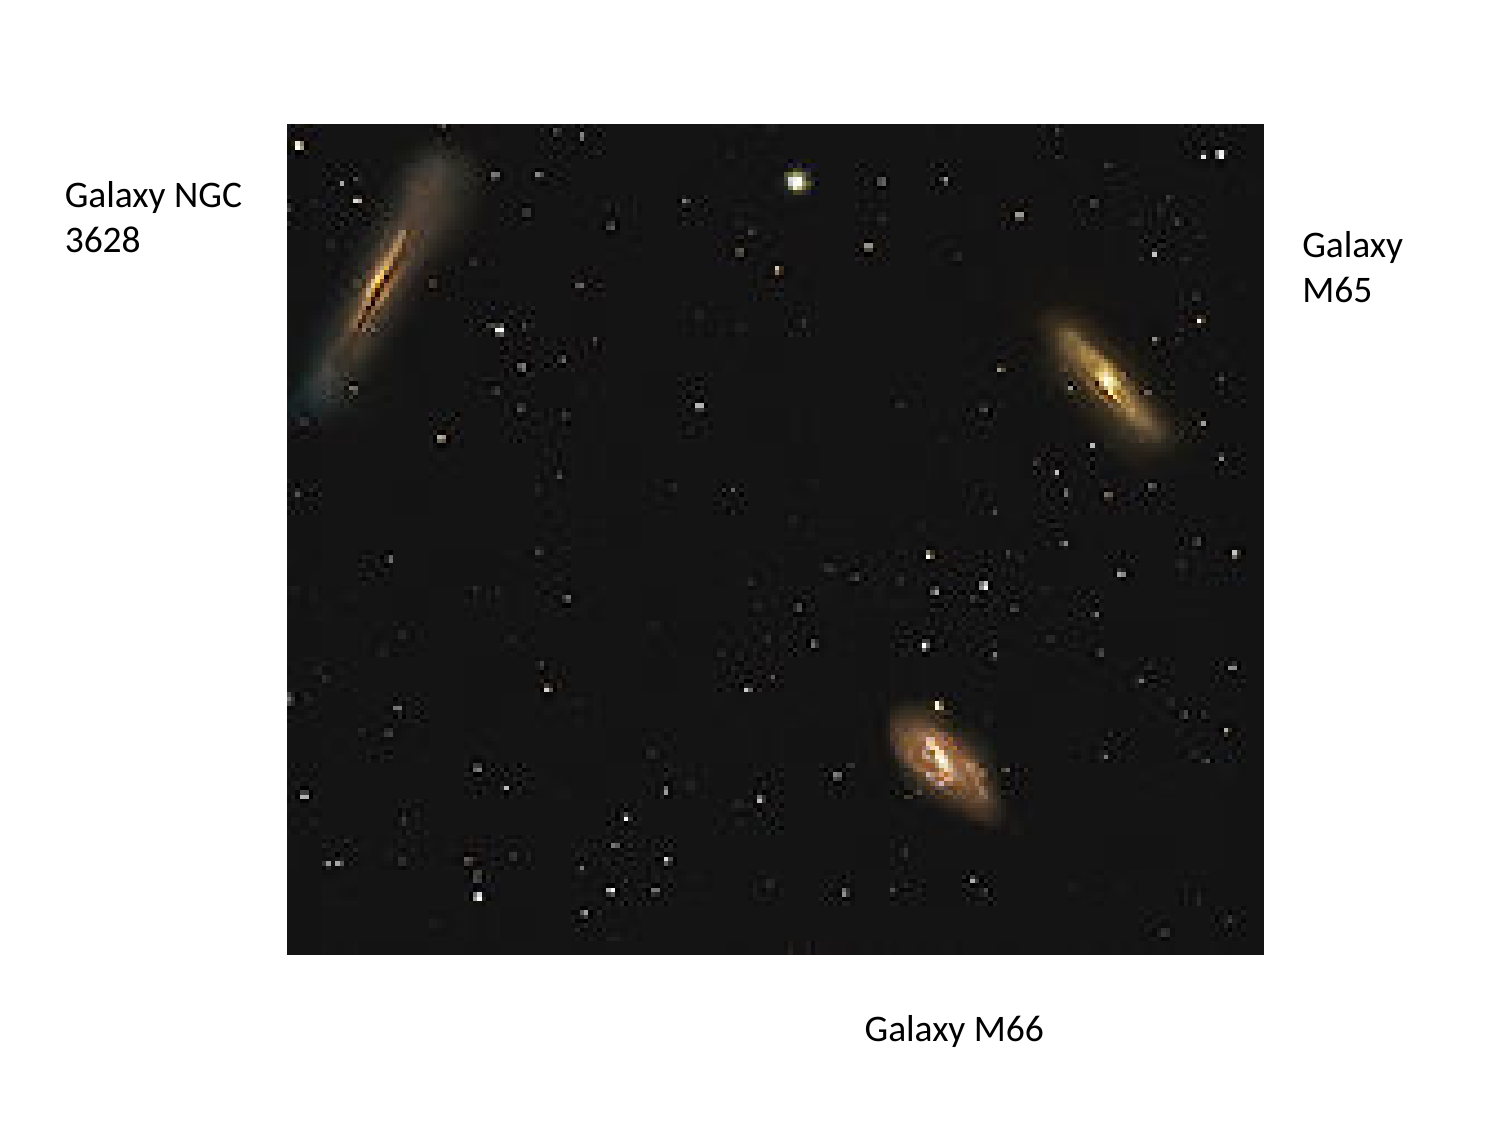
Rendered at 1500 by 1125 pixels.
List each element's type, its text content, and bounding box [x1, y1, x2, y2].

text_box Galaxy M65 [1287, 212, 1500, 318]
picture [287, 124, 1264, 955]
text_box Galaxy NGC 3628 [49, 162, 282, 268]
text_box Galaxy M66 [849, 996, 1251, 1057]
